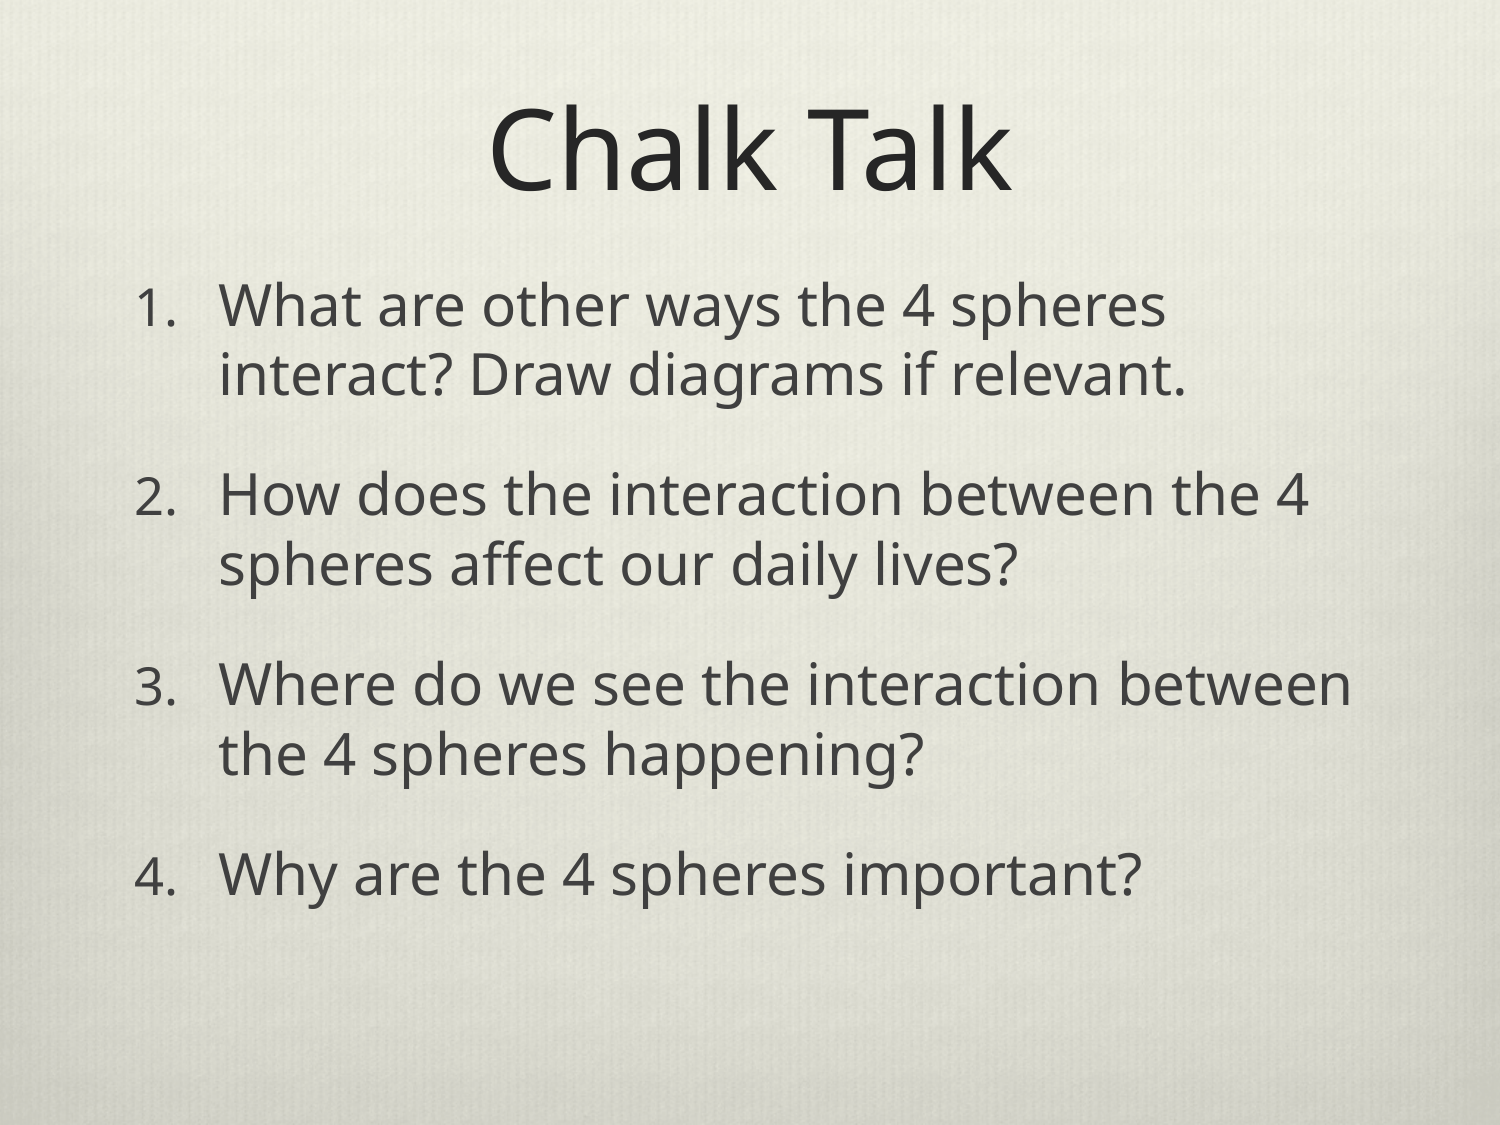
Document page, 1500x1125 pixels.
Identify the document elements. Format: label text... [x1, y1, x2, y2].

title Chalk Talk [119, 51, 1381, 240]
list What are other ways the 4 spheres interact? Draw diagrams if relevant. How does the interaction between the 4 spheres affect our daily lives? Where do we see the interaction between the 4 spheres happening? Why are the 4 spheres important? [119, 260, 1381, 1011]
